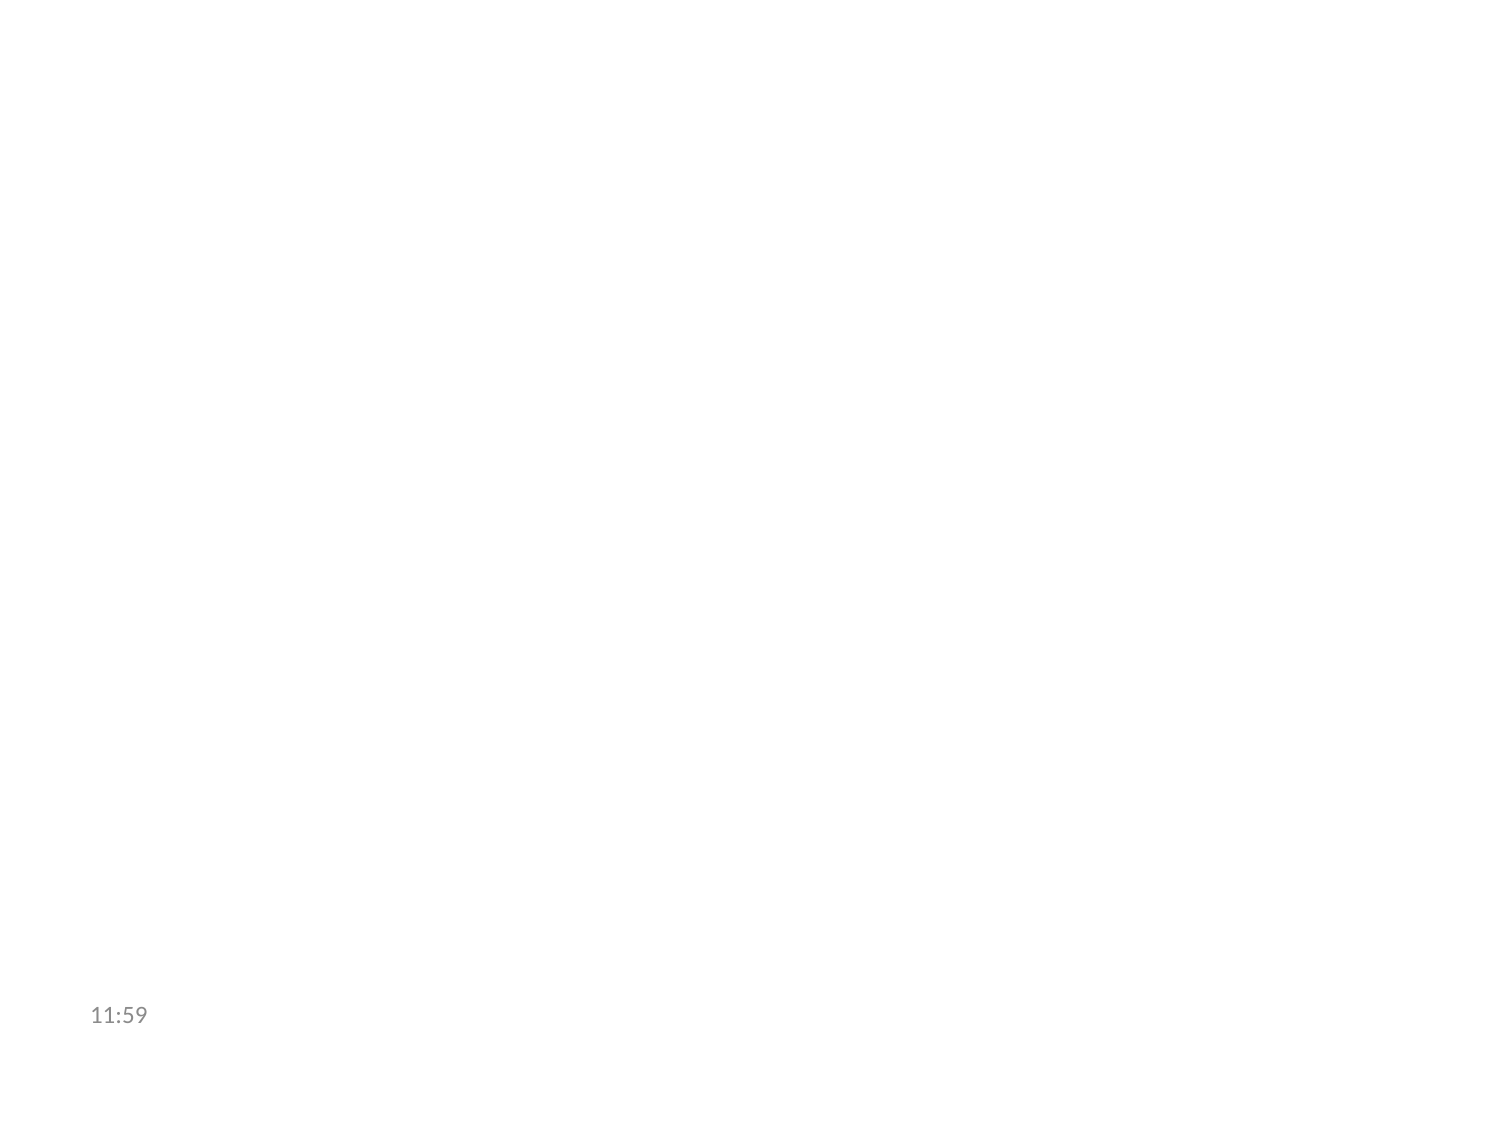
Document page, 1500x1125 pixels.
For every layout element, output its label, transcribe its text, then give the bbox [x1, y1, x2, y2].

text_box 15:35 [75, 983, 425, 1044]
